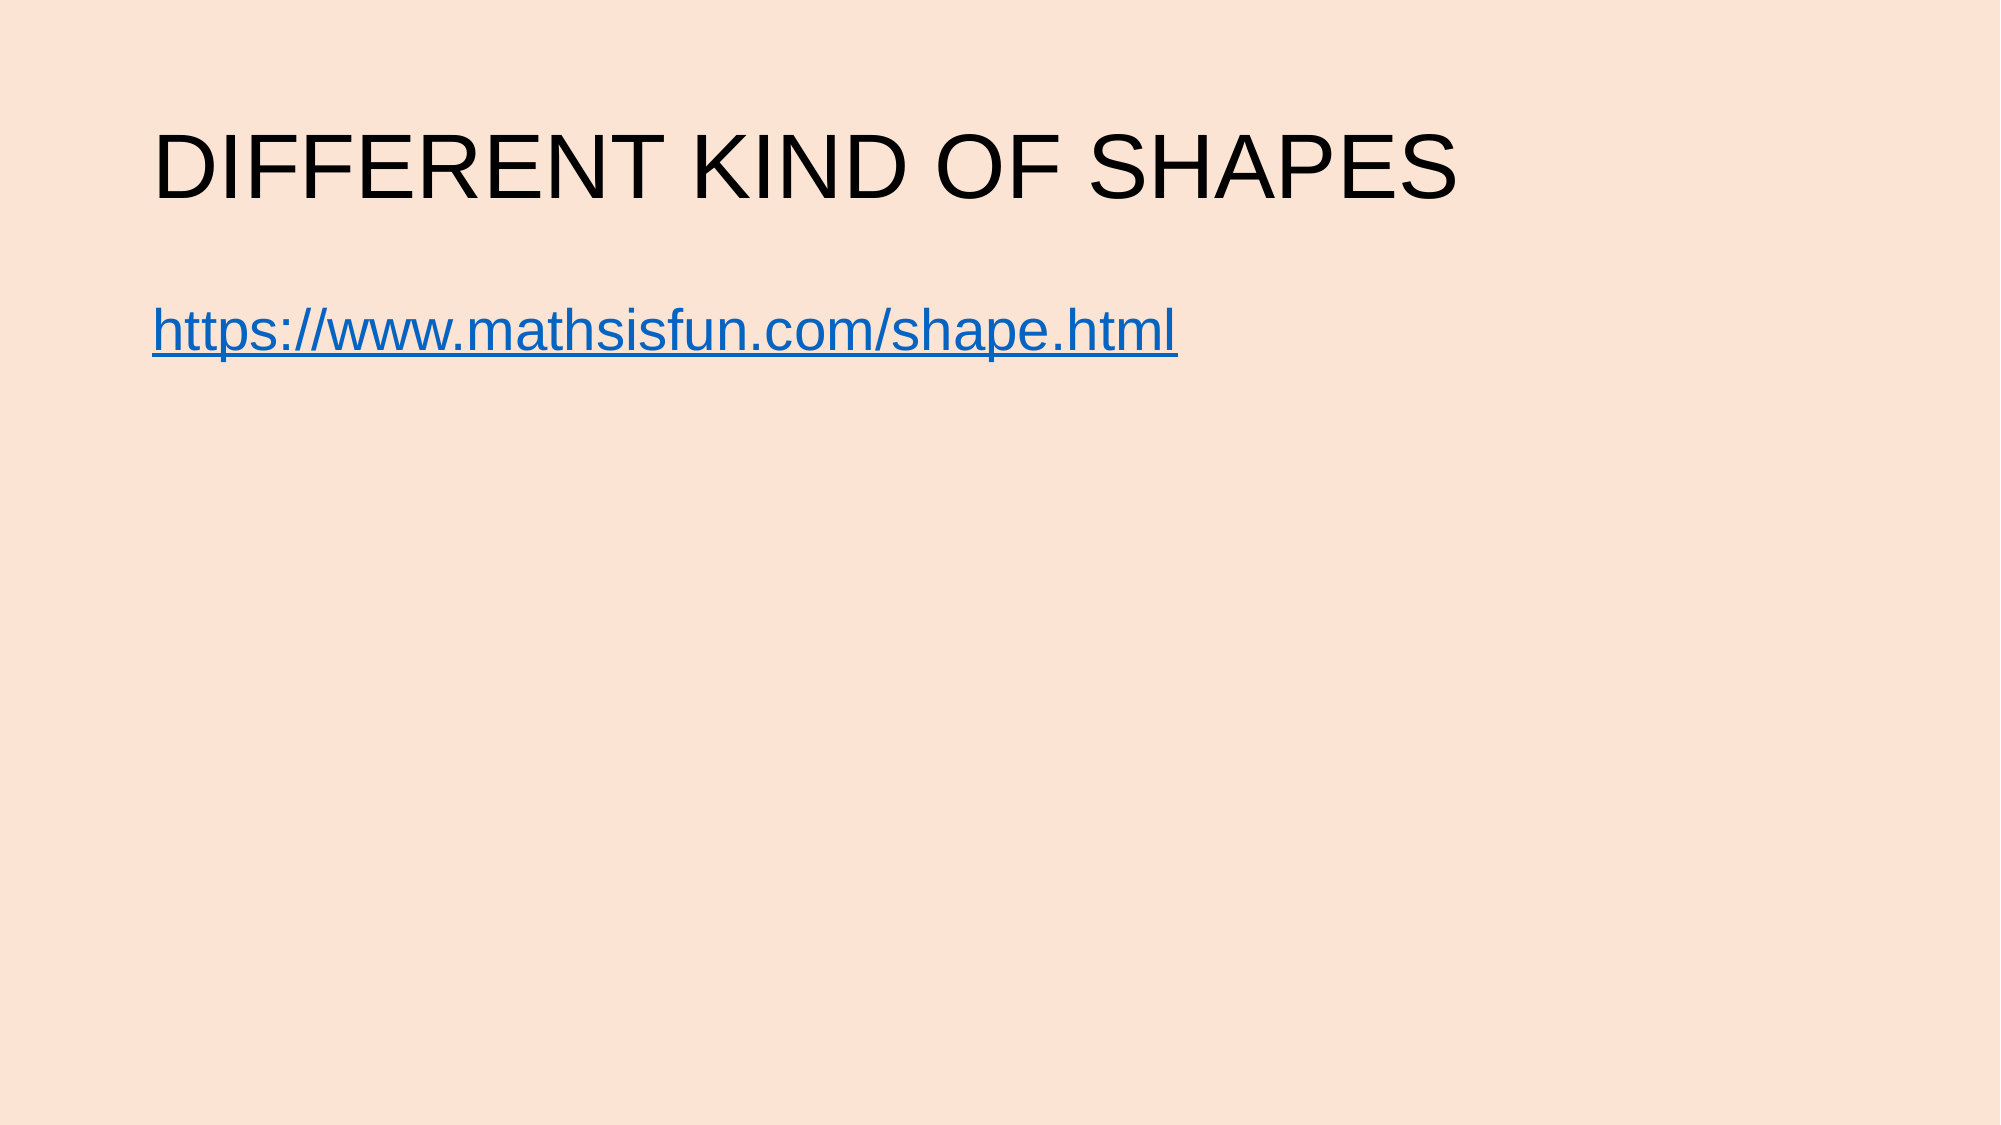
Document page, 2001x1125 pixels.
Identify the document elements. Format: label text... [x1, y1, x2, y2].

list https://www.mathsisfun.com/shape.html [137, 277, 1284, 992]
title DIFFERENT KIND OF SHAPES [137, 59, 1863, 278]
